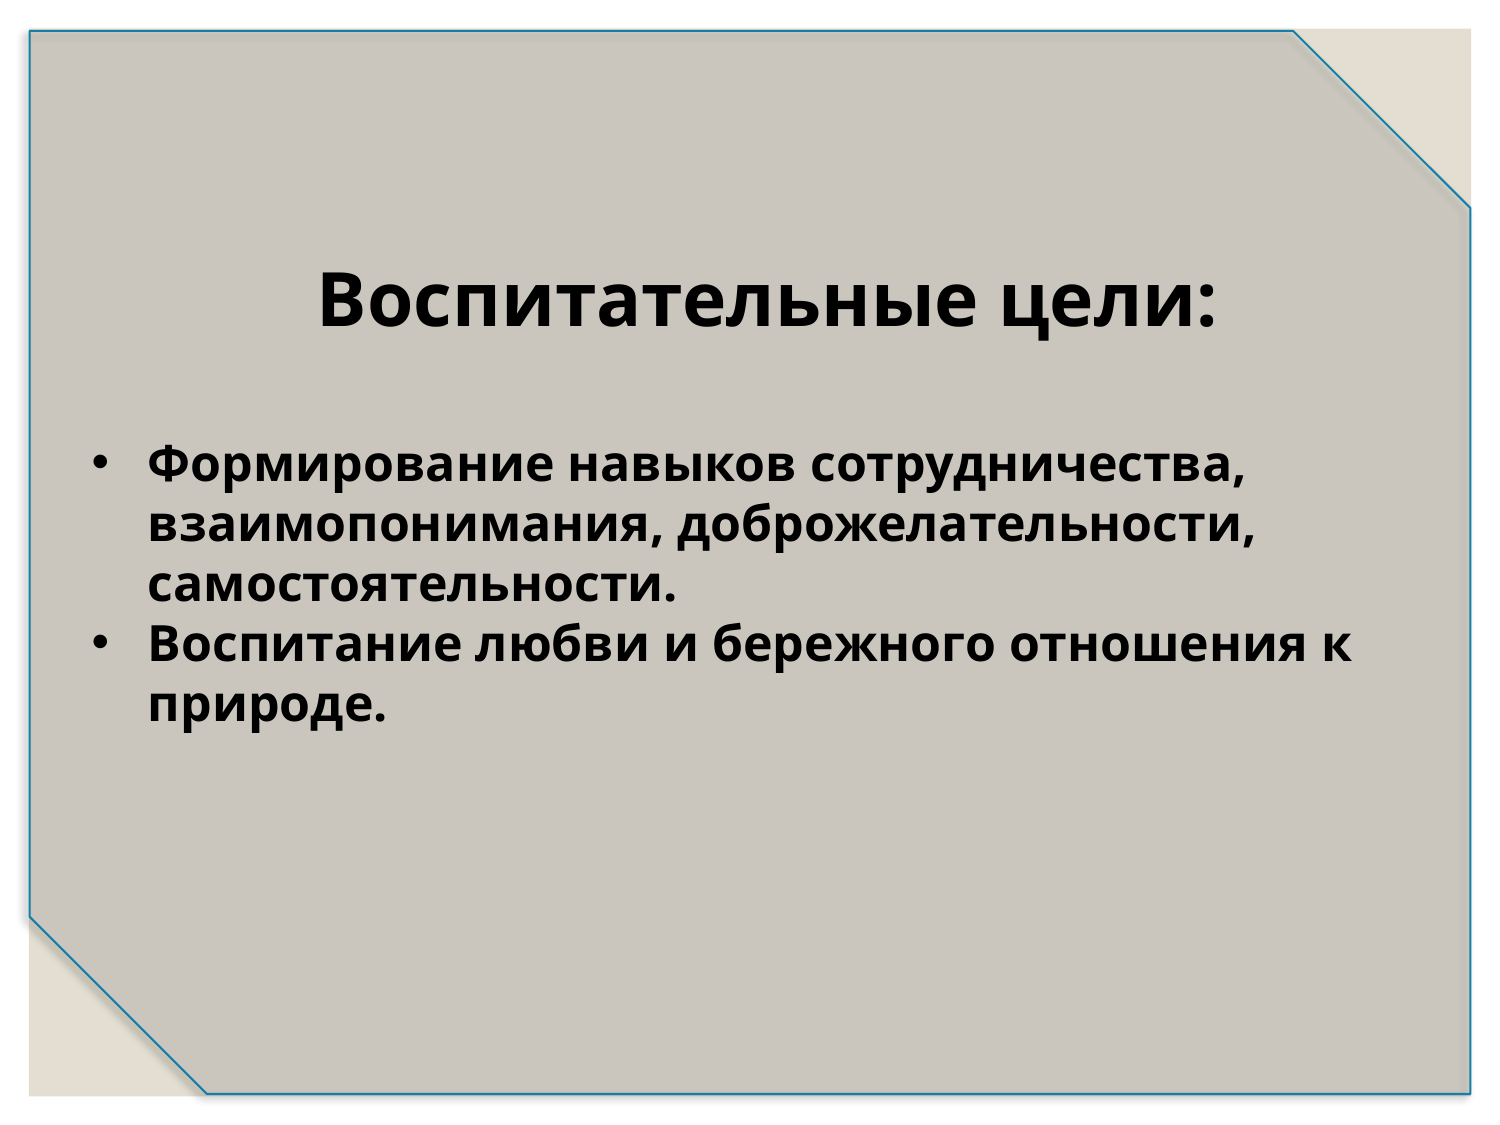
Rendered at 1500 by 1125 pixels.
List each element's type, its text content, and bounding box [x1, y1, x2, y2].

text_box [28, 29, 1472, 1096]
text_box Воспитательные цели: Формирование навыков сотрудничества, взаимопонимания, доброжелательности, самостоятельности. Воспитание любви и бережного отношения к природе. [76, 243, 1459, 739]
